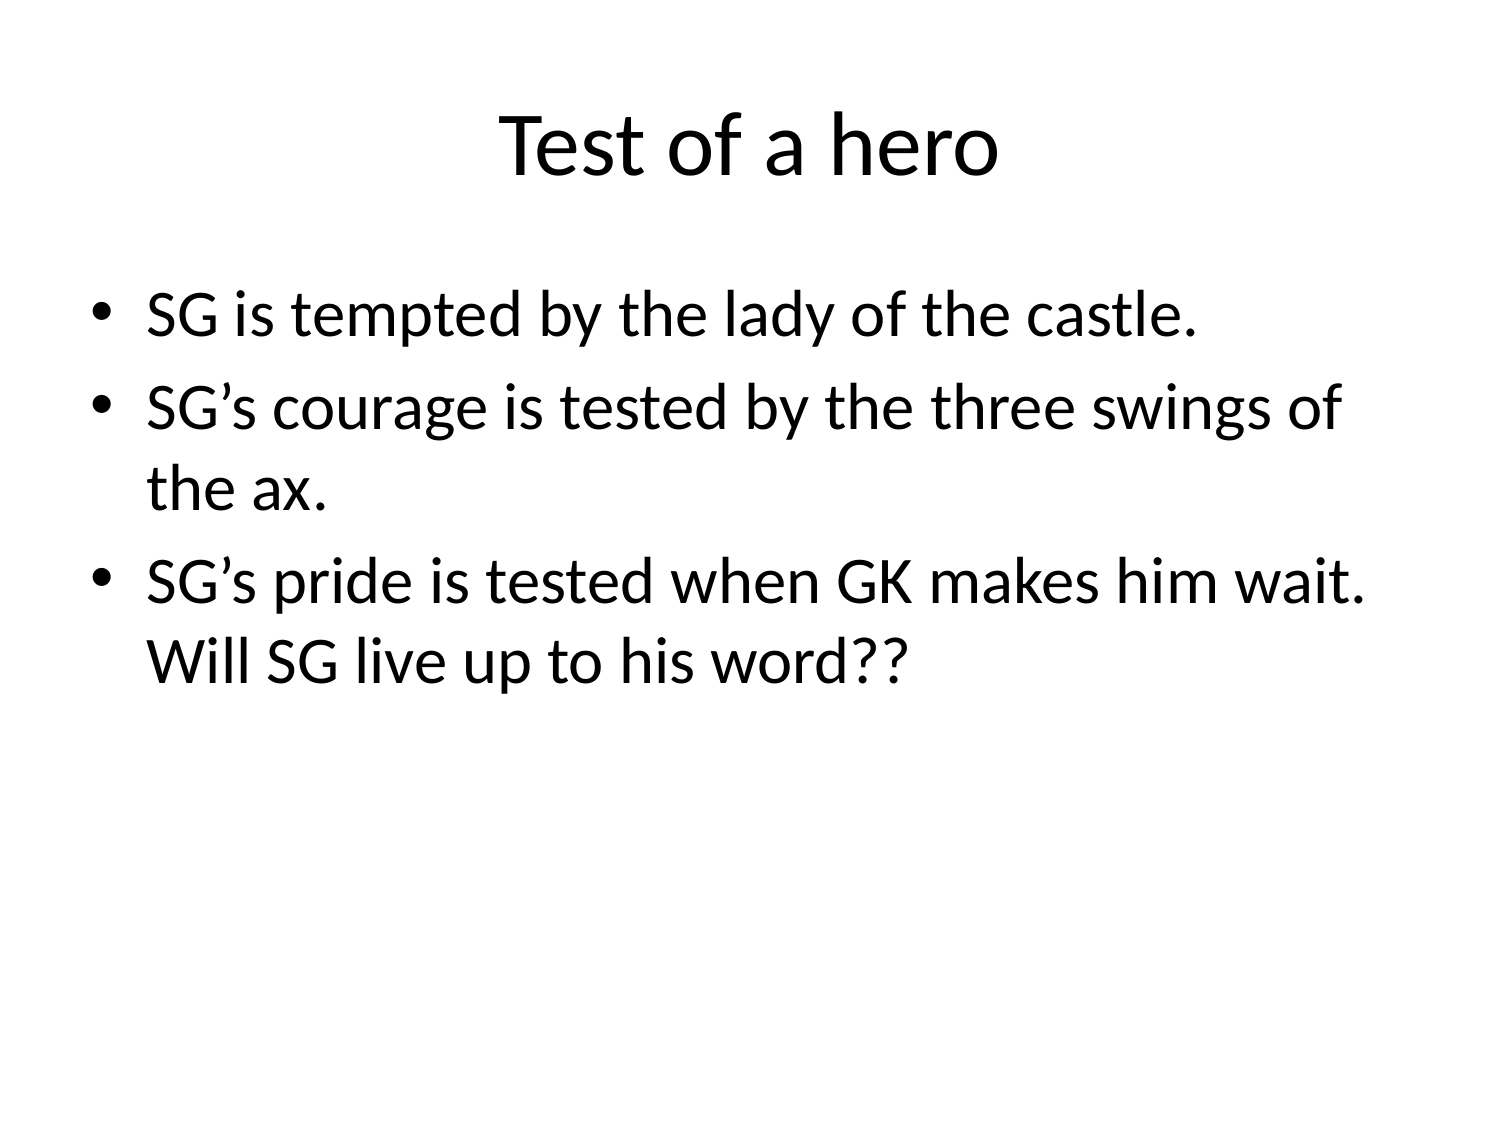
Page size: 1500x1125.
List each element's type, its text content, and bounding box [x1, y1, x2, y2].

title Test of a hero [75, 45, 1425, 233]
list SG is tempted by the lady of the castle. SG’s courage is tested by the three swings of the ax. SG’s pride is tested when GK makes him wait. Will SG live up to his word?? [75, 262, 1425, 1005]
